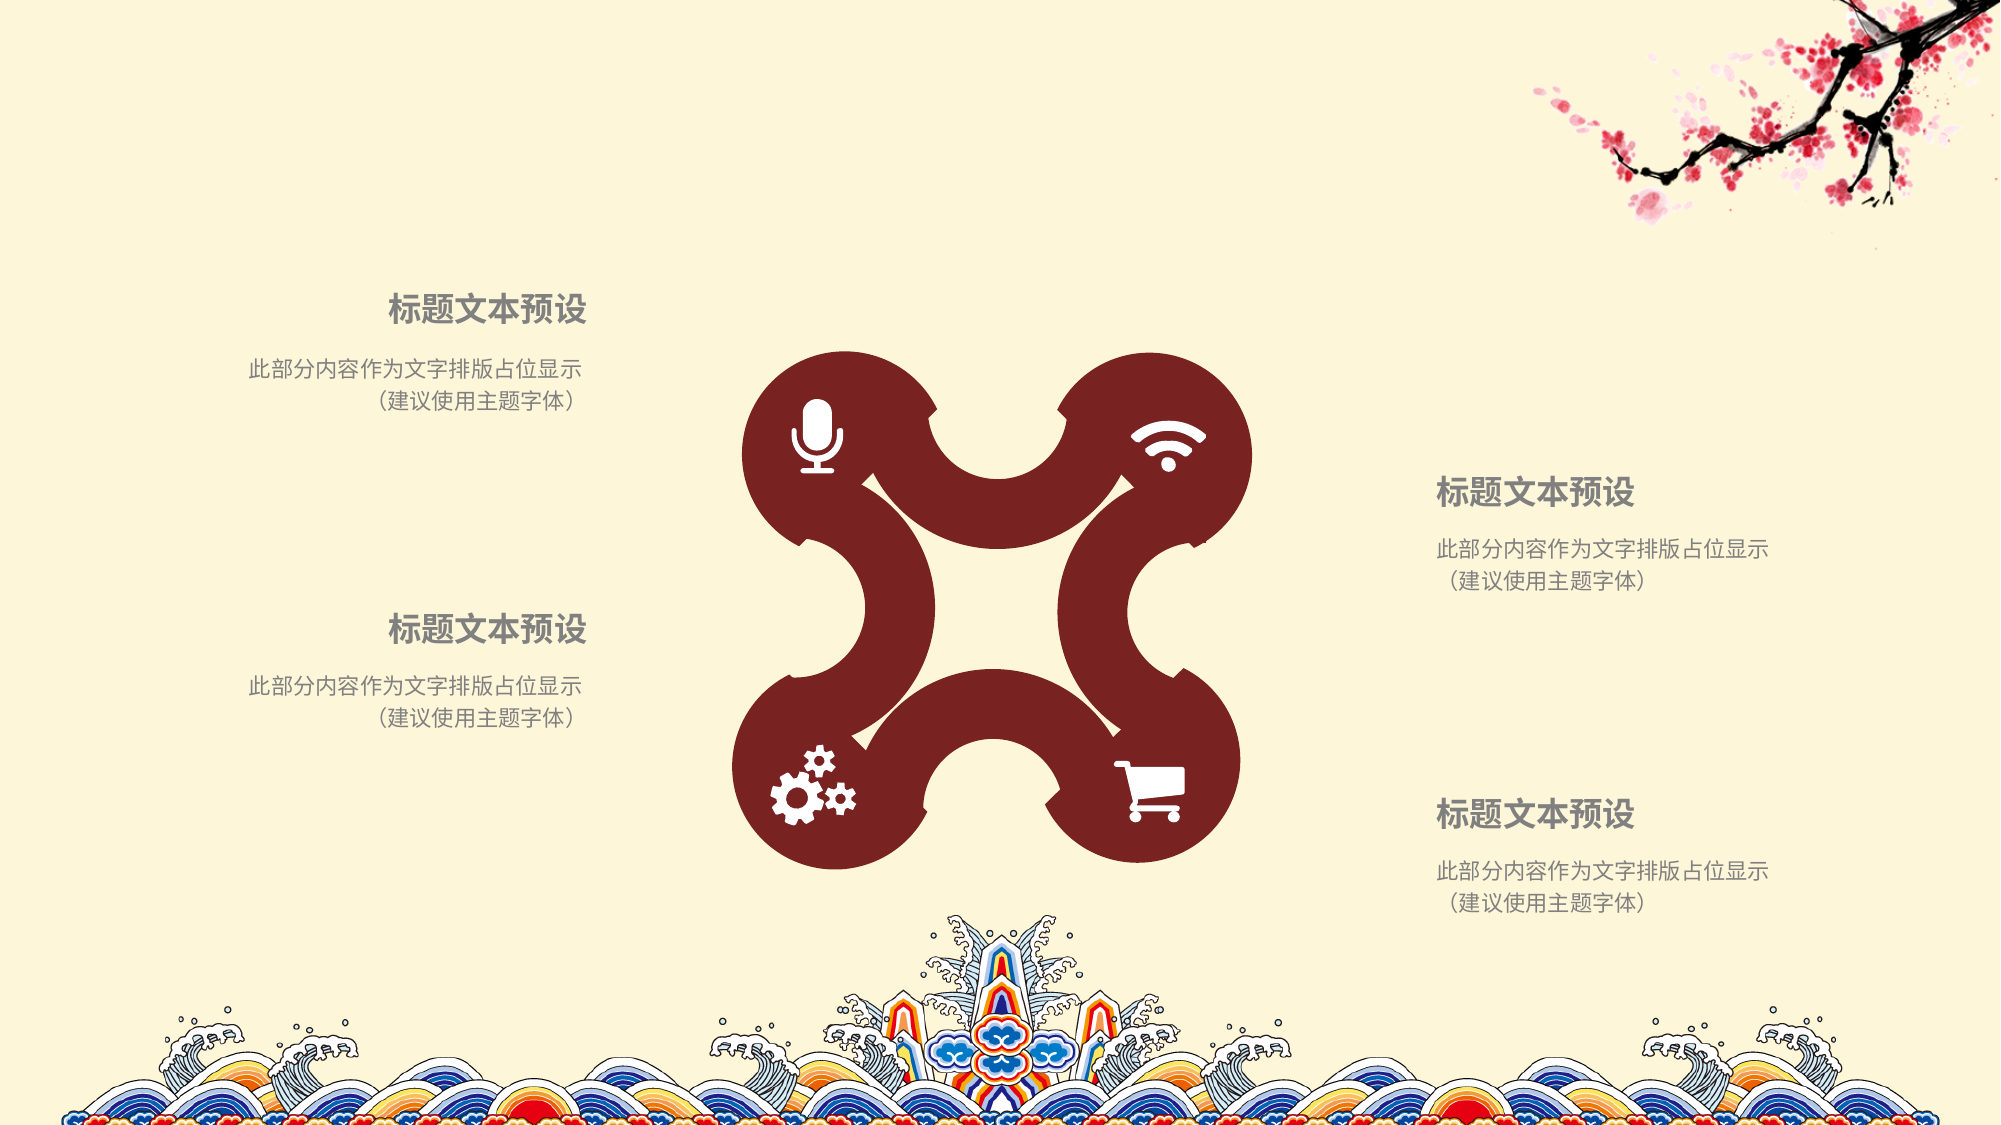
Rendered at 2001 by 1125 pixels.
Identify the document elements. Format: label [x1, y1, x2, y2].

text_box [1436, 769, 1798, 935]
text_box [1436, 447, 1798, 613]
text_box [226, 267, 588, 433]
text_box [655, 269, 1337, 949]
picture [1530, 0, 2000, 250]
picture [0, 915, 2000, 1125]
text_box [226, 584, 588, 750]
